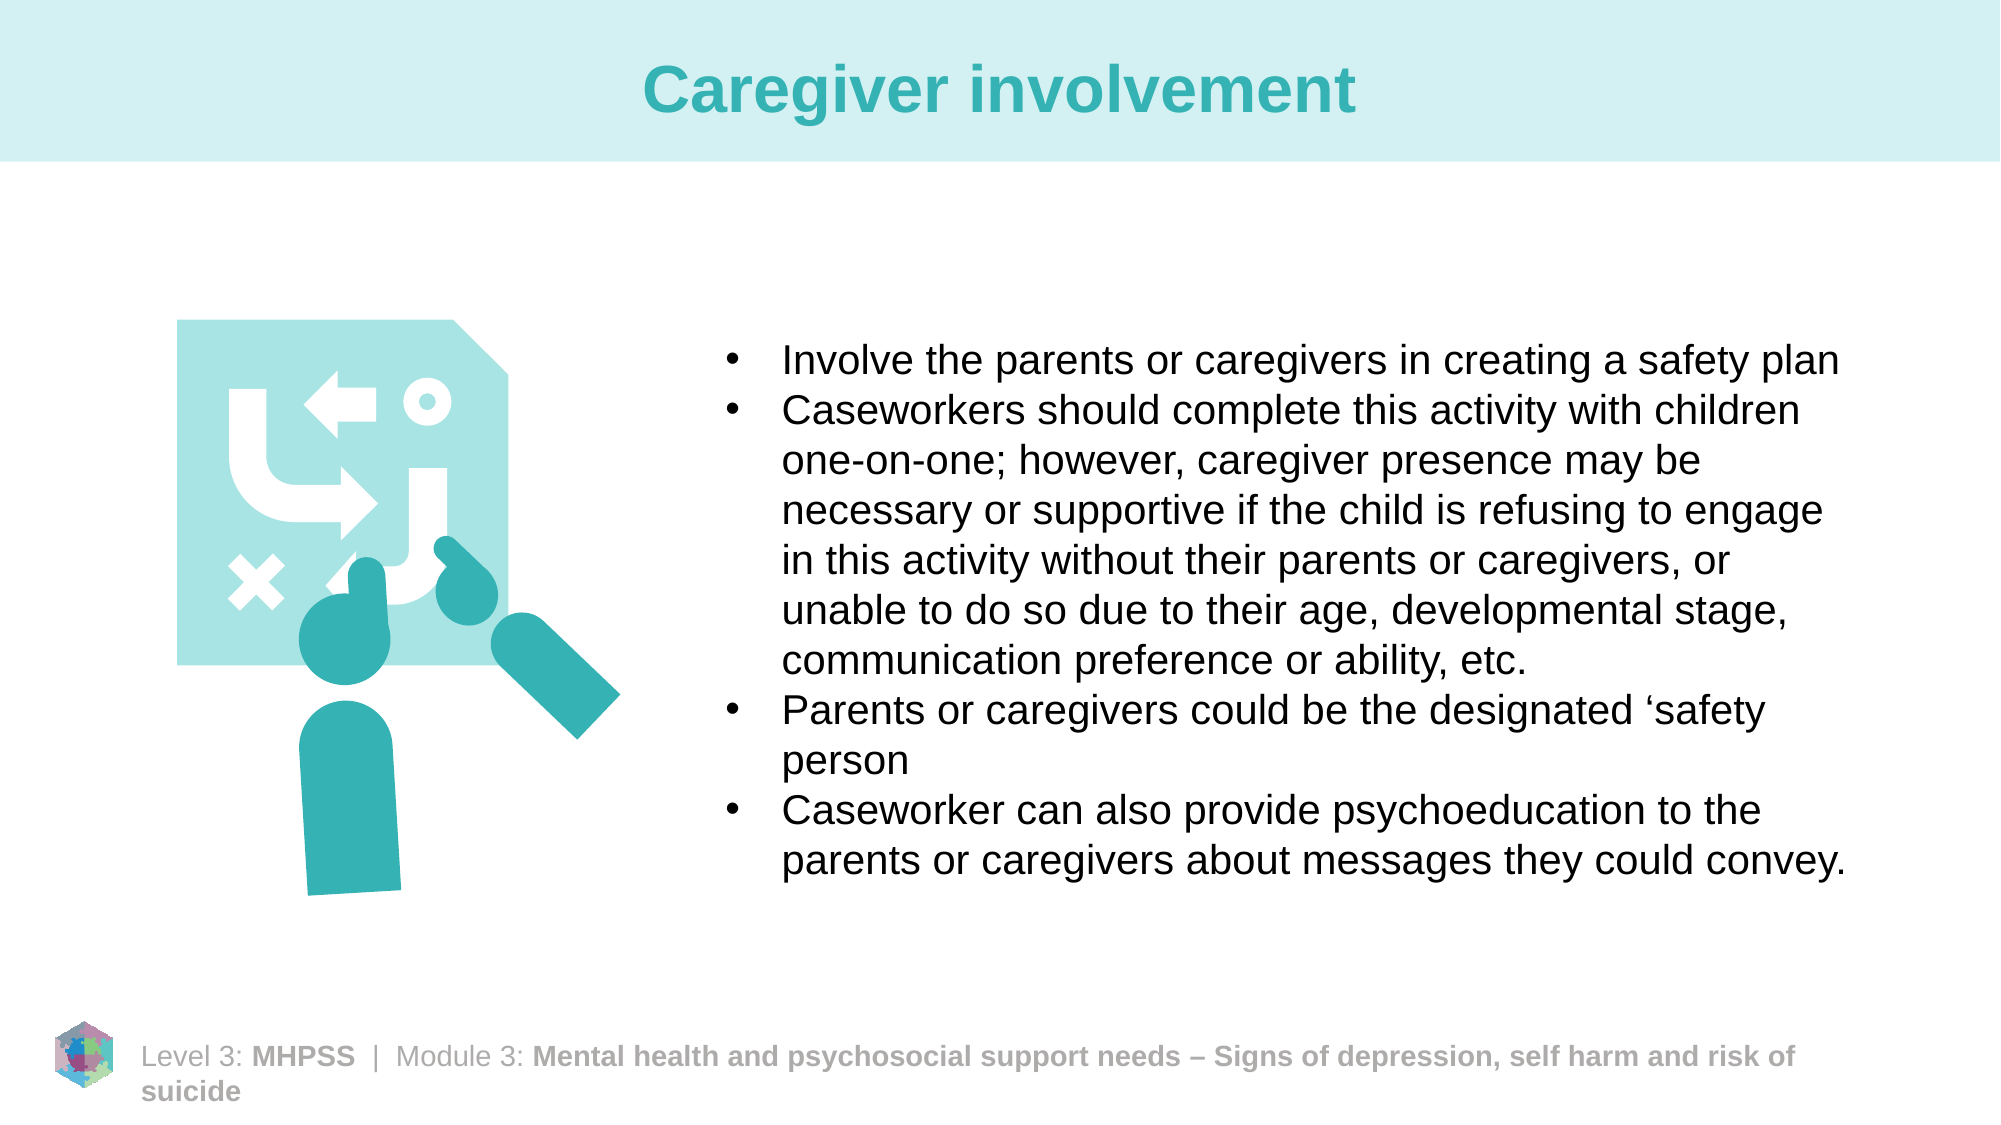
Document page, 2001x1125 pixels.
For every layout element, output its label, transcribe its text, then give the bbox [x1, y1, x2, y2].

text_box Involve the parents or caregivers in creating a safety plan Caseworkers should complete this activity with children one-on-one; however, caregiver presence may be necessary or supportive if the child is refusing to engage in this activity without their parents or caregivers, or unable to do so due to their age, developmental stage, communication preference or ability, etc. Parents or caregivers could be the designated ‘safety person Caseworker can also provide psychoeducation to the parents or caregivers about messages they could convey. [710, 325, 1863, 891]
text_box [177, 319, 509, 666]
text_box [241, 513, 594, 887]
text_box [195, 370, 452, 644]
title Caregiver involvement [137, 19, 1863, 163]
picture [55, 1021, 113, 1088]
